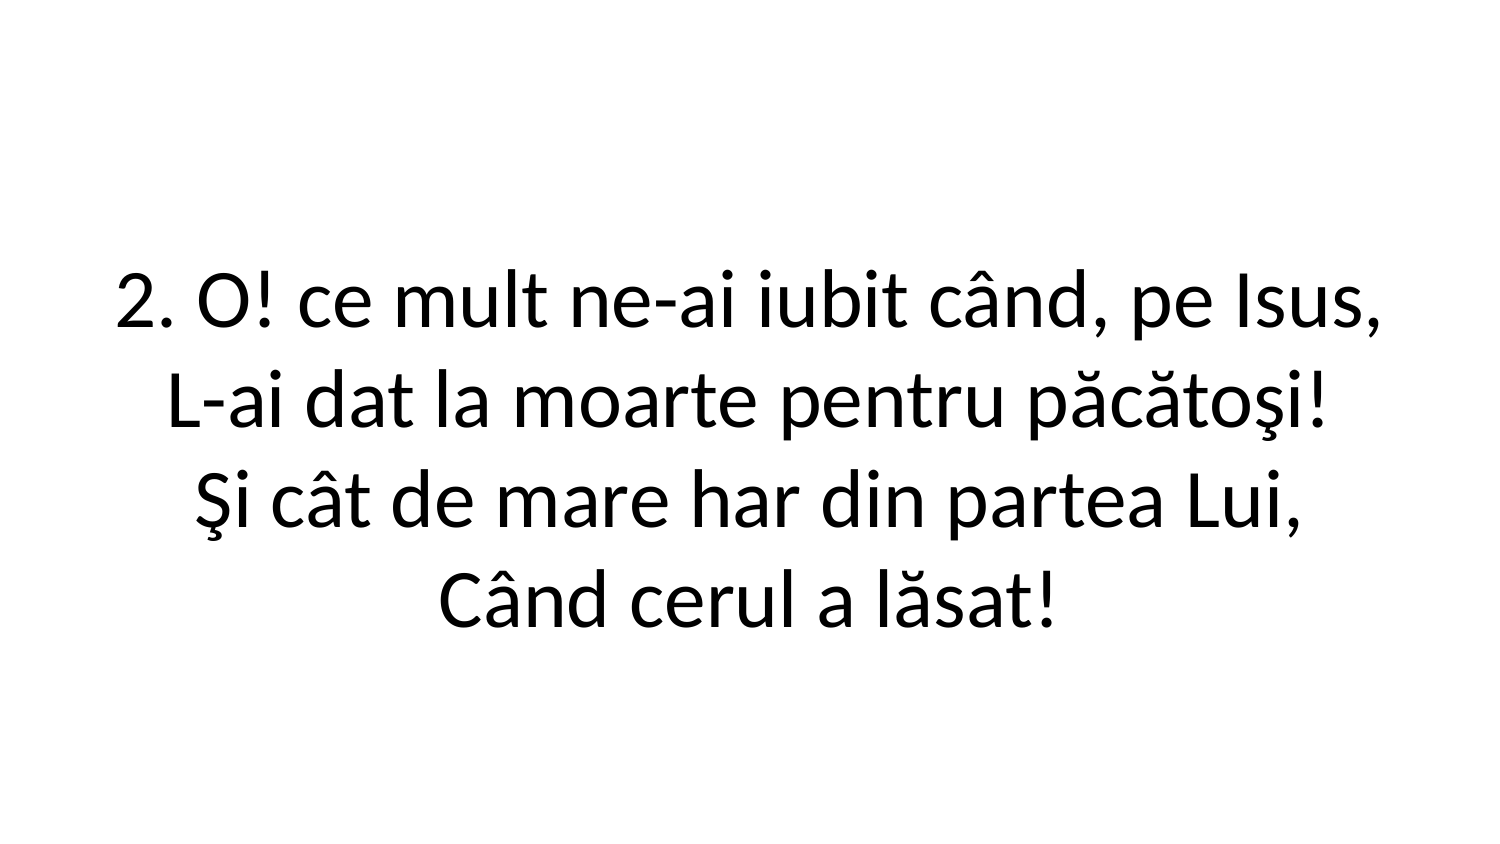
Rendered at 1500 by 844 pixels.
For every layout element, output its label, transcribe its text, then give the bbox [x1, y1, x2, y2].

text_box 2. O! ce mult ne-ai iubit când, pe Isus, L-ai dat la moarte pentru păcătoşi! Şi cât de mare har din partea Lui, Când cerul a lăsat! [99, 192, 1401, 652]
